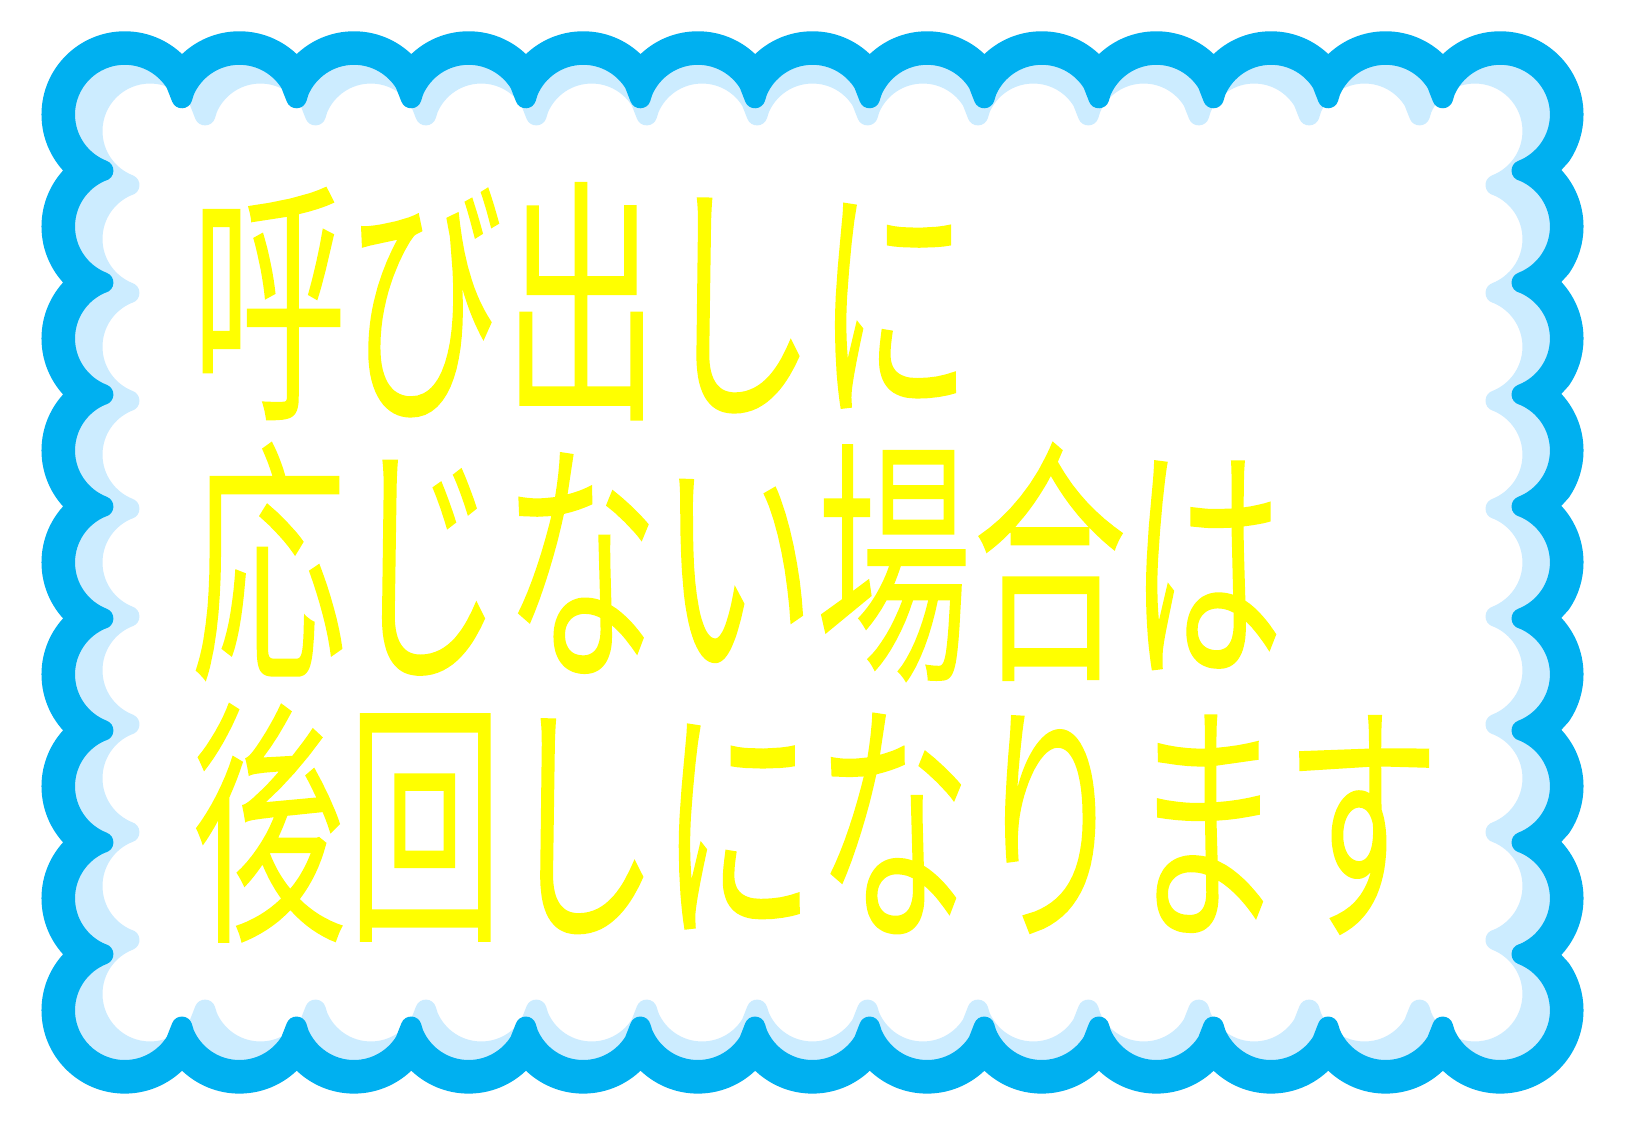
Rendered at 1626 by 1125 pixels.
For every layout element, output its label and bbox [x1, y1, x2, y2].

text_box [527, 58, 1098, 118]
text_box [1456, 59, 1548, 1066]
text_box [414, 58, 520, 118]
text_box [49, 39, 1576, 1086]
text_box [414, 1007, 520, 1067]
text_box [1221, 1007, 1323, 1067]
text_box [301, 1007, 404, 1067]
text_box [187, 1007, 286, 1066]
text_box [1221, 58, 1323, 118]
text_box [1103, 1007, 1210, 1067]
text_box [1339, 59, 1437, 118]
text_box [1339, 1007, 1437, 1066]
text_box [1103, 58, 1210, 118]
text_box [527, 1007, 1098, 1067]
text_box [301, 58, 404, 118]
text_box [77, 59, 169, 1066]
text_box [187, 59, 286, 118]
